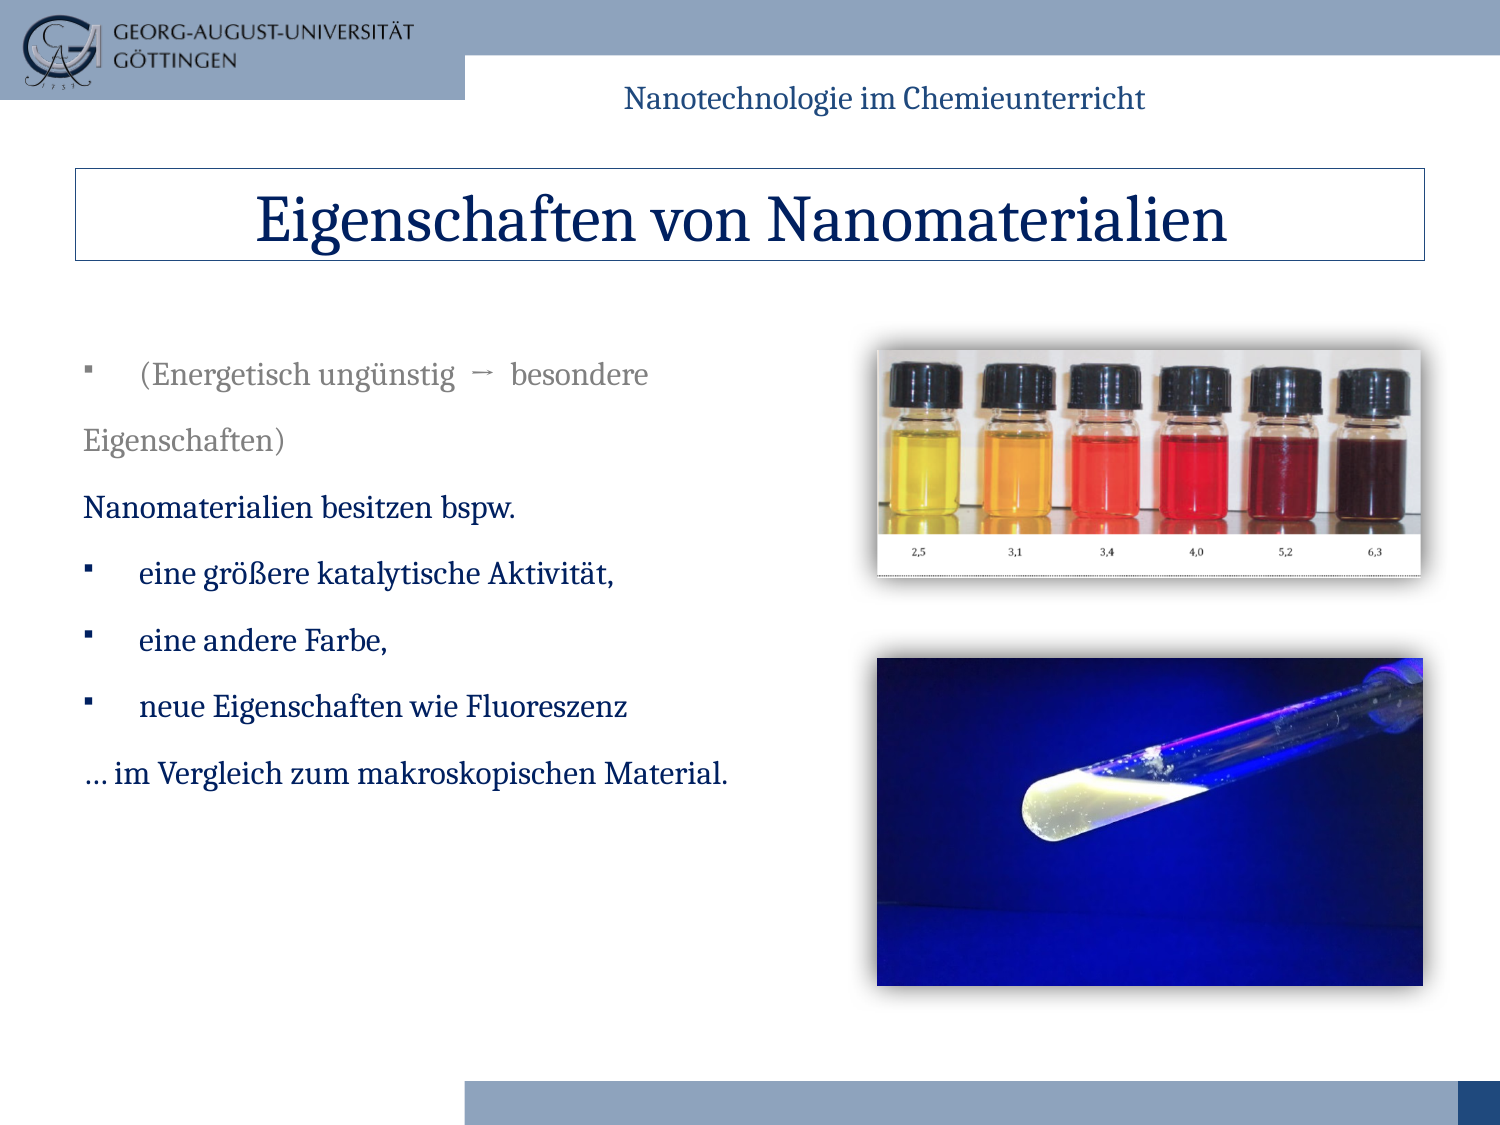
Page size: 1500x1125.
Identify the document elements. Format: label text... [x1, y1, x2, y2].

title Eigenschaften von Nanomaterialien [75, 168, 1425, 261]
picture [876, 349, 1421, 578]
picture [876, 658, 1423, 986]
picture [22, 14, 414, 90]
list (Energetisch ungünstig → besondere Eigenschaften) Nanomaterialien besitzen bspw. eine größere katalytische Aktivität, eine andere Farbe, neue Eigenschaften wie Fluoreszenz … im Vergleich zum makroskopischen Material. [68, 324, 905, 1032]
